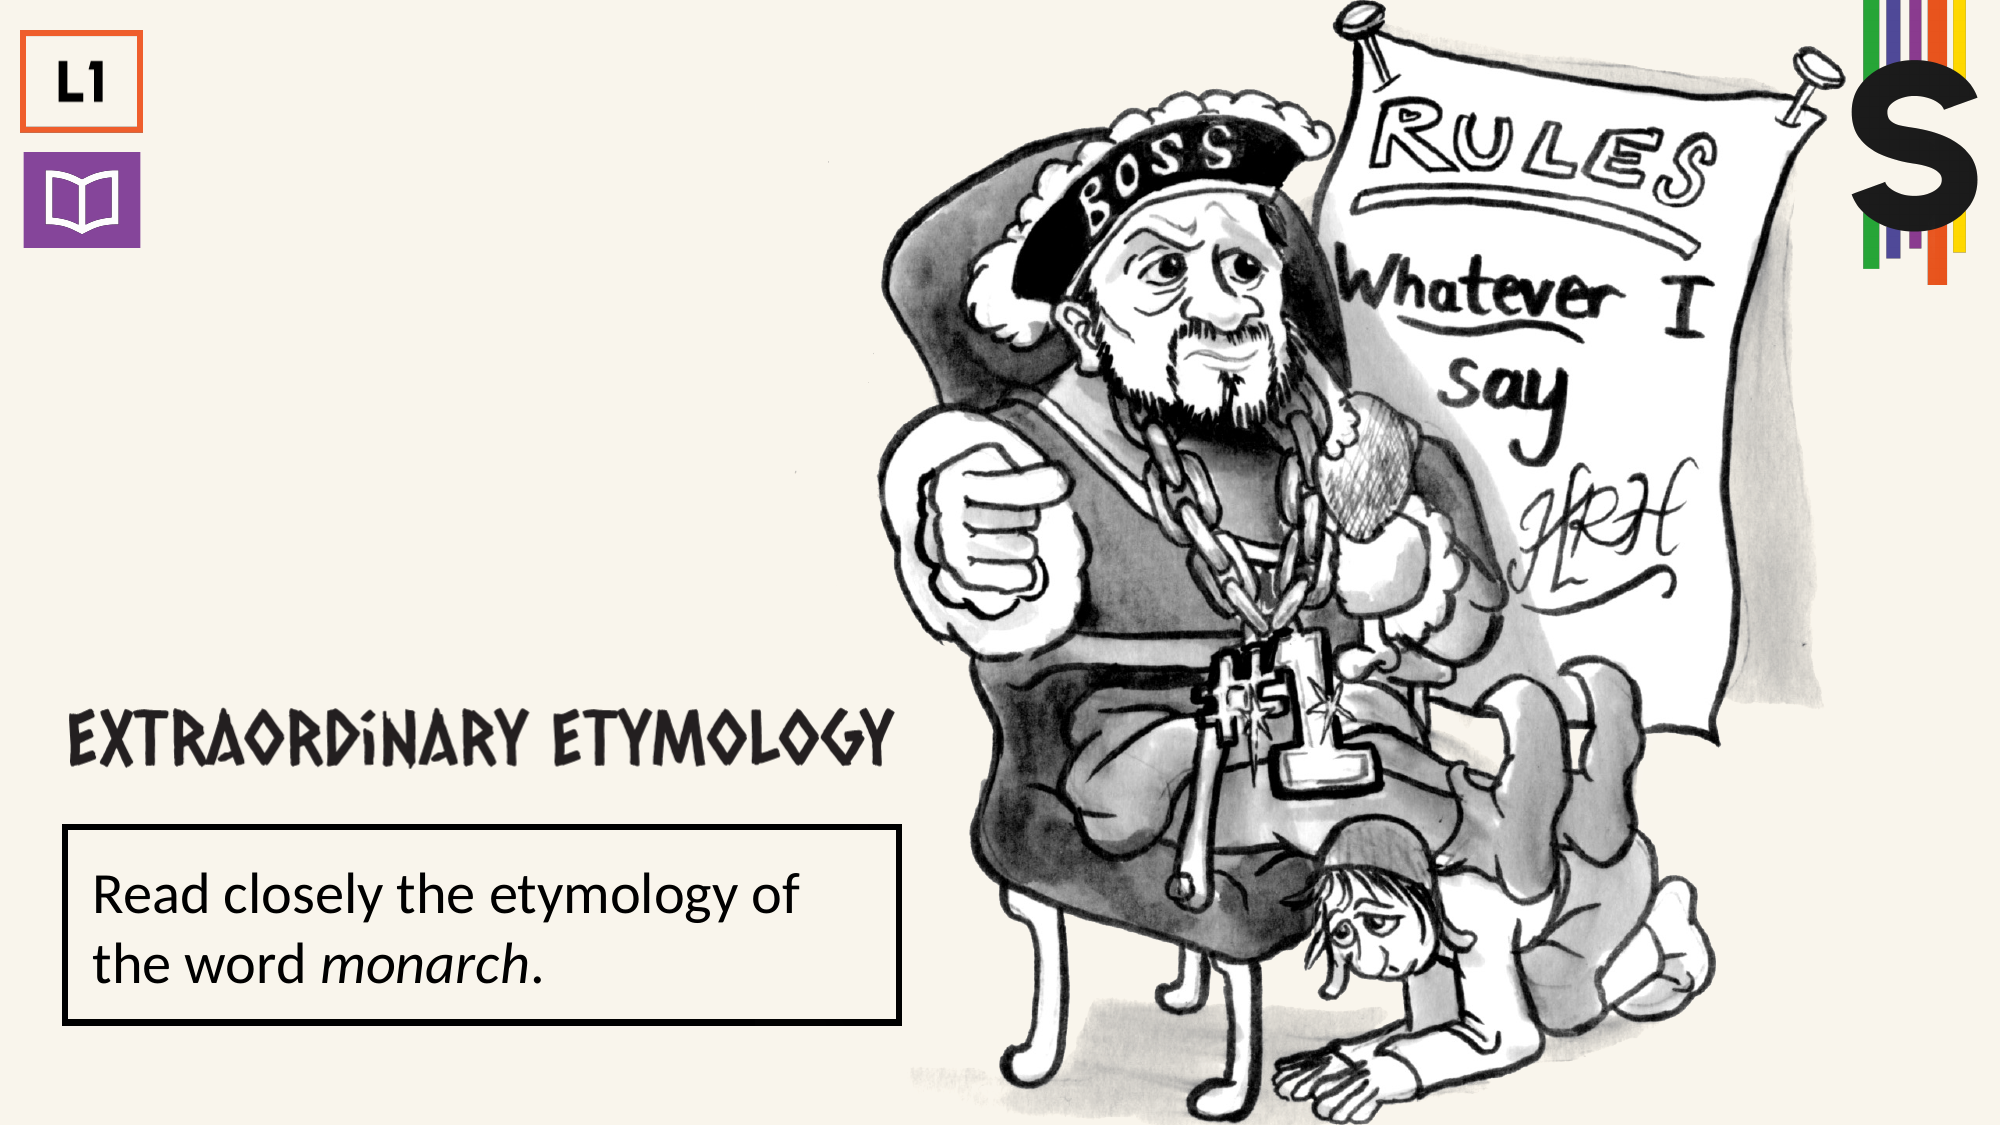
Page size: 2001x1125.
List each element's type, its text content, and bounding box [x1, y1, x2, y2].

picture [19, 28, 159, 153]
picture [19, 0, 2000, 1125]
text_box Read closely the etymology of the word monarch. [64, 827, 755, 1023]
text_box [23, 153, 141, 261]
